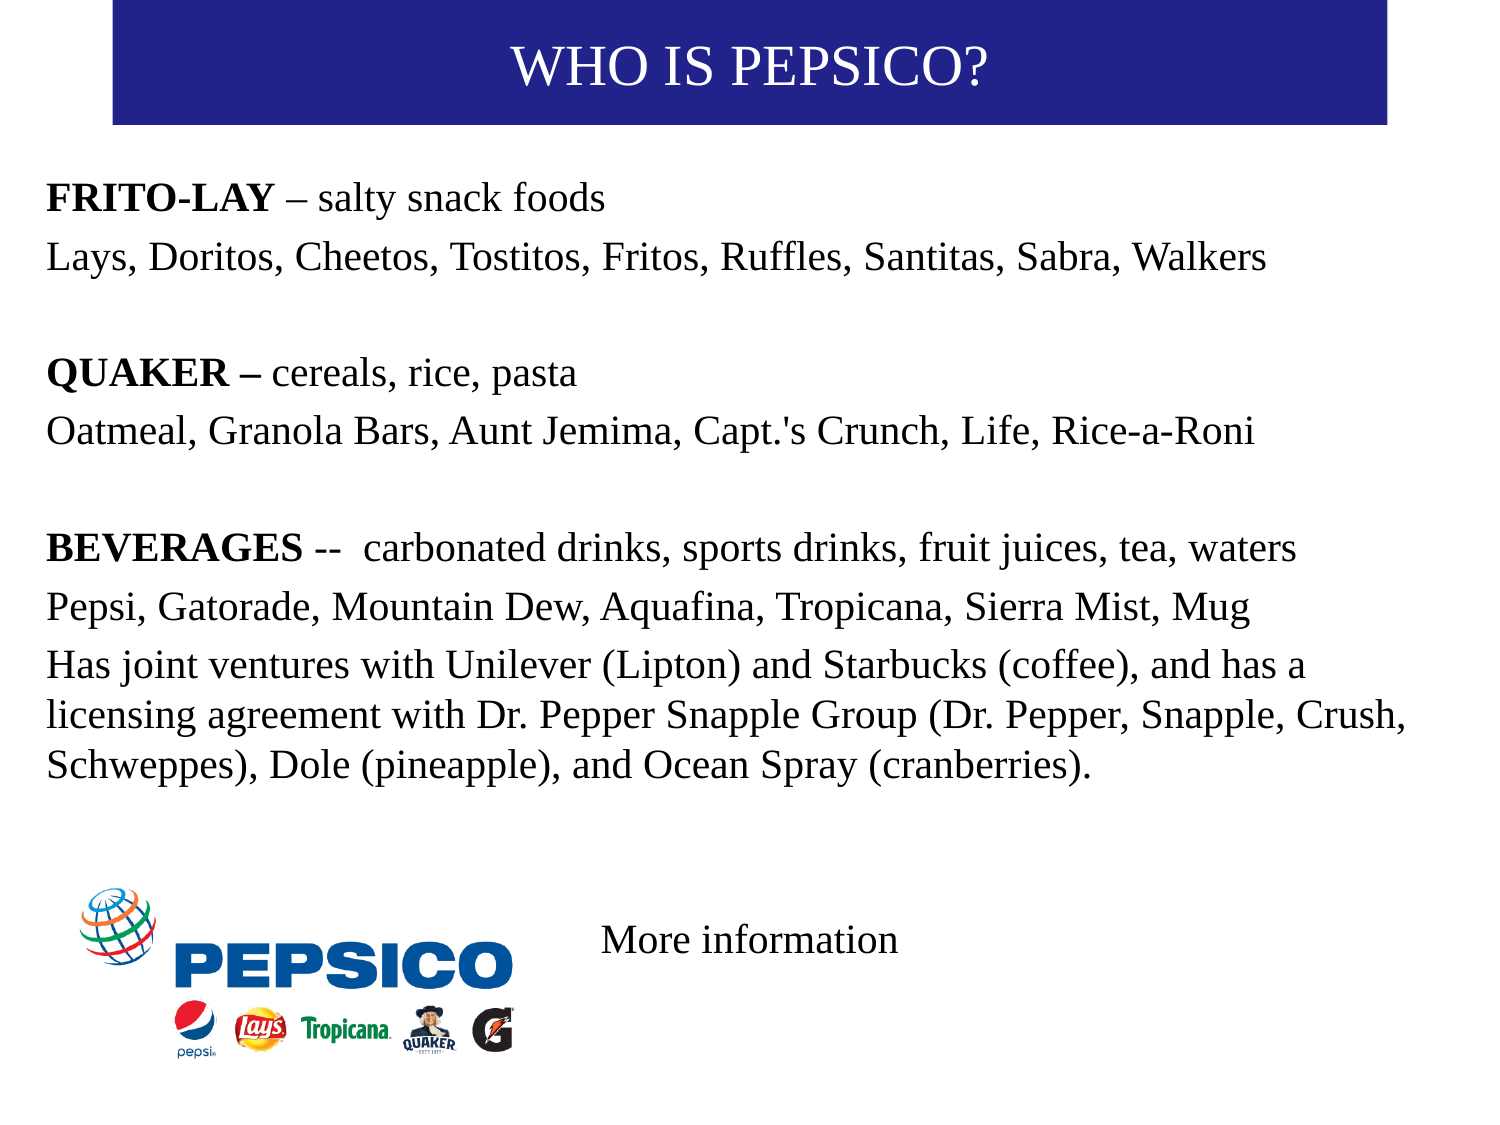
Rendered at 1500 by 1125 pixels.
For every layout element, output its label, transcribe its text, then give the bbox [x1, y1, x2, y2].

list FRITO-LAY – salty snack foods Lays, Doritos, Cheetos, Tostitos, Fritos, Ruffles, Santitas, Sabra, Walkers QUAKER – cereals, rice, pasta Oatmeal, Granola Bars, Aunt Jemima, Capt.'s Crunch, Life, Rice-a-Roni BEVERAGES -- carbonated drinks, sports drinks, fruit juices, tea, waters Pepsi, Gatorade, Mountain Dew, Aquafina, Tropicana, Sierra Mist, Mug Has joint ventures with Unilever (Lipton) and Starbucks (coffee), and has a licensing agreement with Dr. Pepper Snapple Group (Dr. Pepper, Snapple, Crush, Schweppes), Dole (pineapple), and Ocean Spray (cranberries). More information [31, 162, 1469, 848]
title WHO IS PEPSICO? [112, 0, 1388, 125]
picture [74, 884, 518, 1063]
